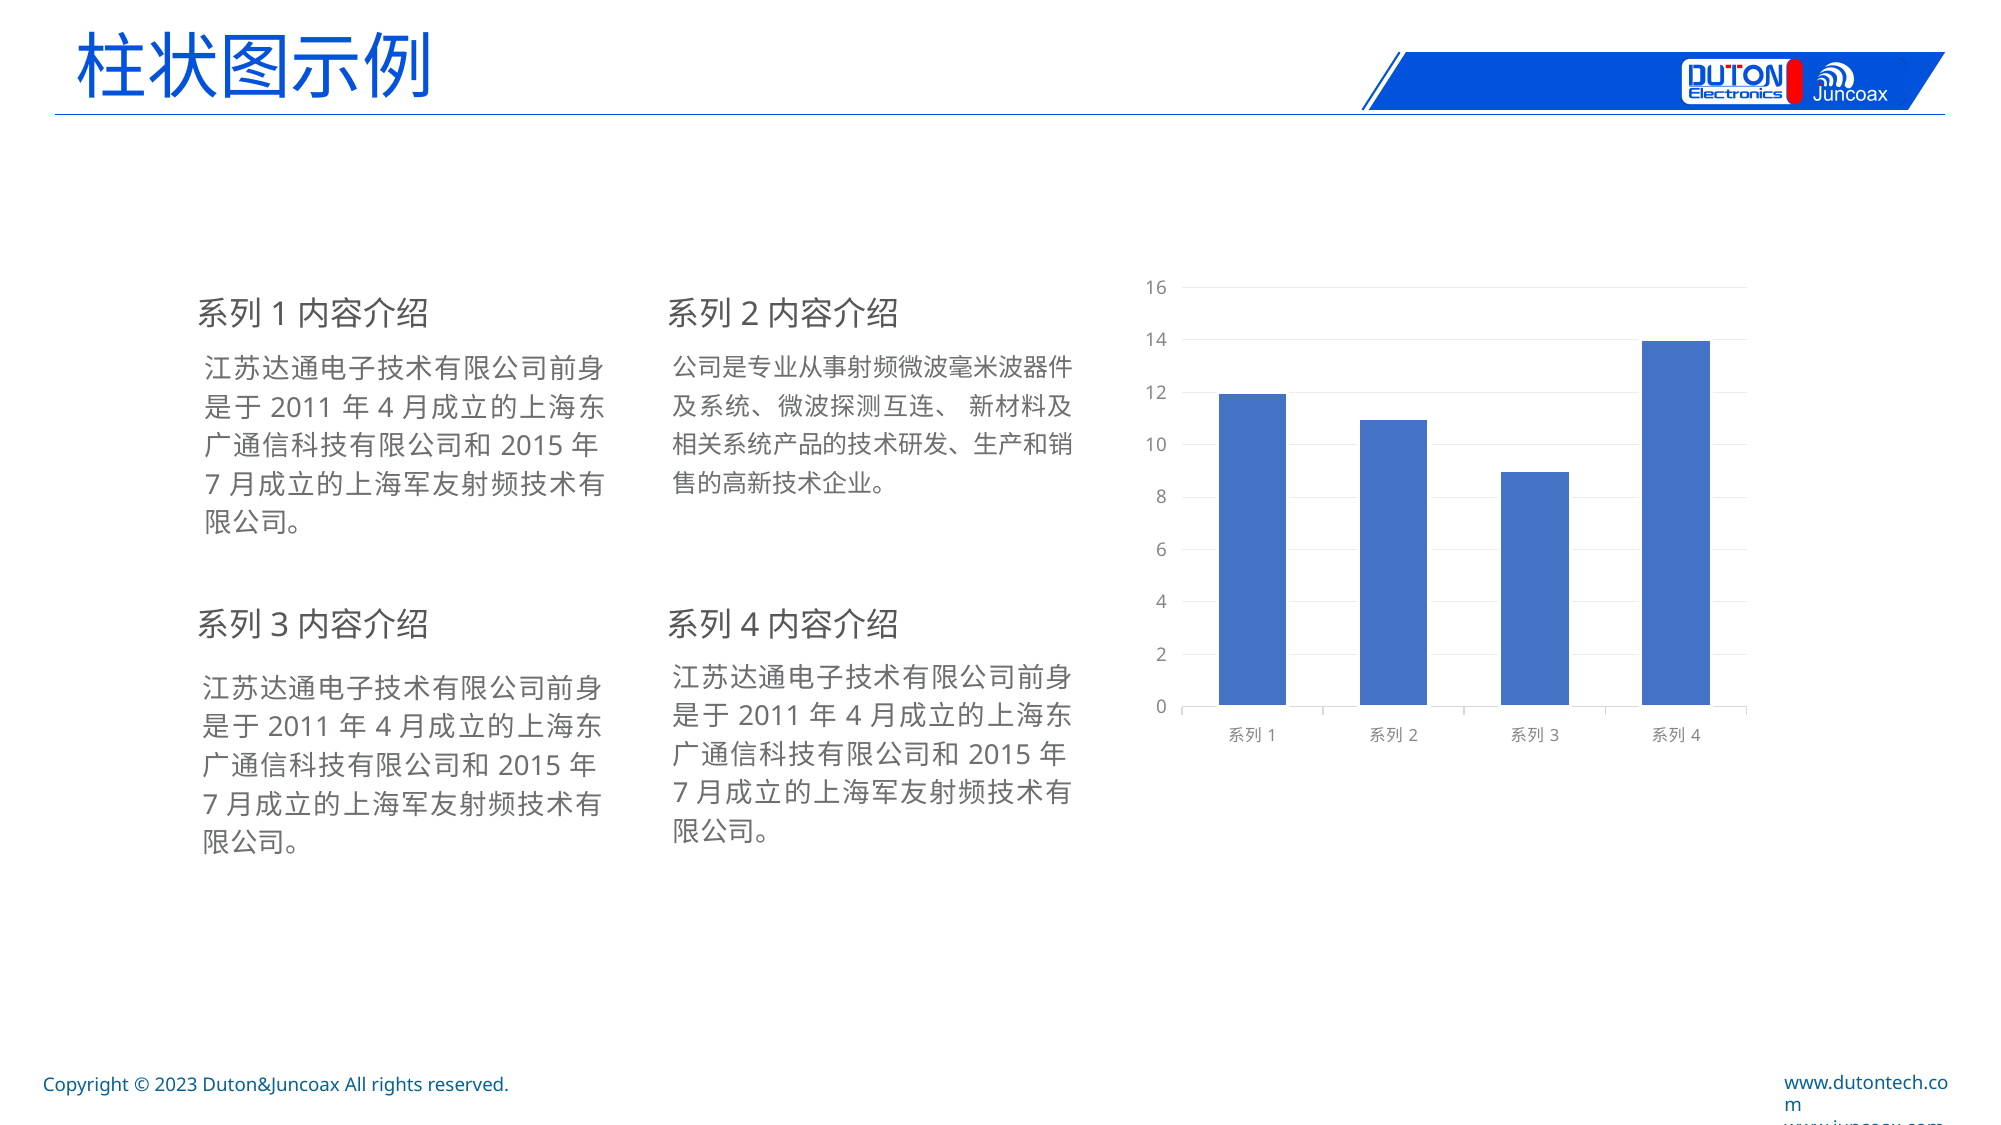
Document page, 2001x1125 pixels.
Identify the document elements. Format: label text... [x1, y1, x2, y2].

text_box 系列1内容介绍 [181, 285, 445, 340]
text_box 江苏达通电子技术有限公司前身是于2011年4月成立的上海东广通信科技有限公司和2015年7月成立的上海军友射频技术有限公司。 [190, 338, 621, 546]
picture [1681, 58, 1906, 105]
text_box 柱状图示例 [60, 28, 792, 115]
text_box 系列2内容介绍 [651, 285, 915, 340]
text_box 江苏达通电子技术有限公司前身是于2011年4月成立的上海东广通信科技有限公司和2015年7月成立的上海军友射频技术有限公司。 [187, 657, 618, 866]
text_box 江苏达通电子技术有限公司前身是于2011年4月成立的上海东广通信科技有限公司和2015年7月成立的上海军友射频技术有限公司。 [658, 646, 1089, 855]
chart [1132, 264, 1760, 757]
text_box 公司是专业从事射频微波毫米波器件及系统、微波探测互连、 新材料及相关系统产品的技术研发、生产和销售的高新技术企业。 [658, 335, 1089, 505]
text_box 系列4内容介绍 [651, 596, 915, 651]
text_box 系列3内容介绍 [181, 596, 445, 651]
picture [135, 1077, 149, 1091]
